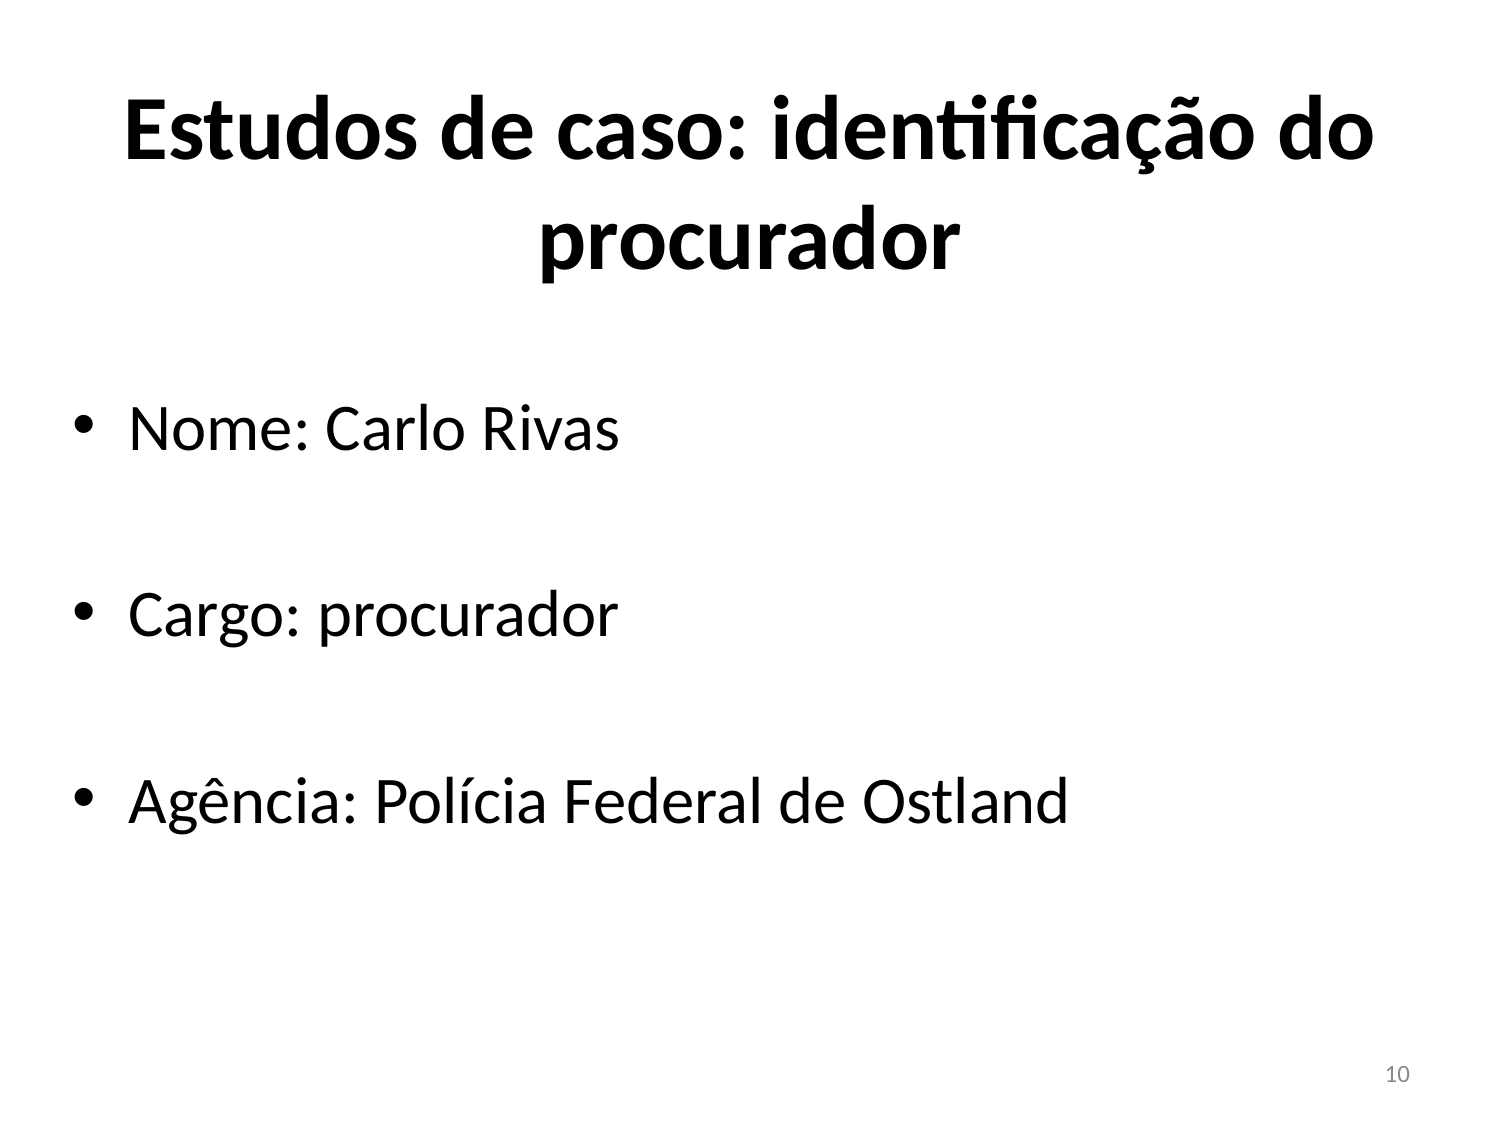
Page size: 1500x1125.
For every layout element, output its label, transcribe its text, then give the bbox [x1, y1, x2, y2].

text_box Nome: Carlo Rivas Cargo: procurador Agência: Polícia Federal de Ostland [57, 282, 1365, 1125]
title Estudos de caso: identificação do procurador [75, 83, 1425, 272]
slide_number 10 [1074, 1042, 1425, 1103]
